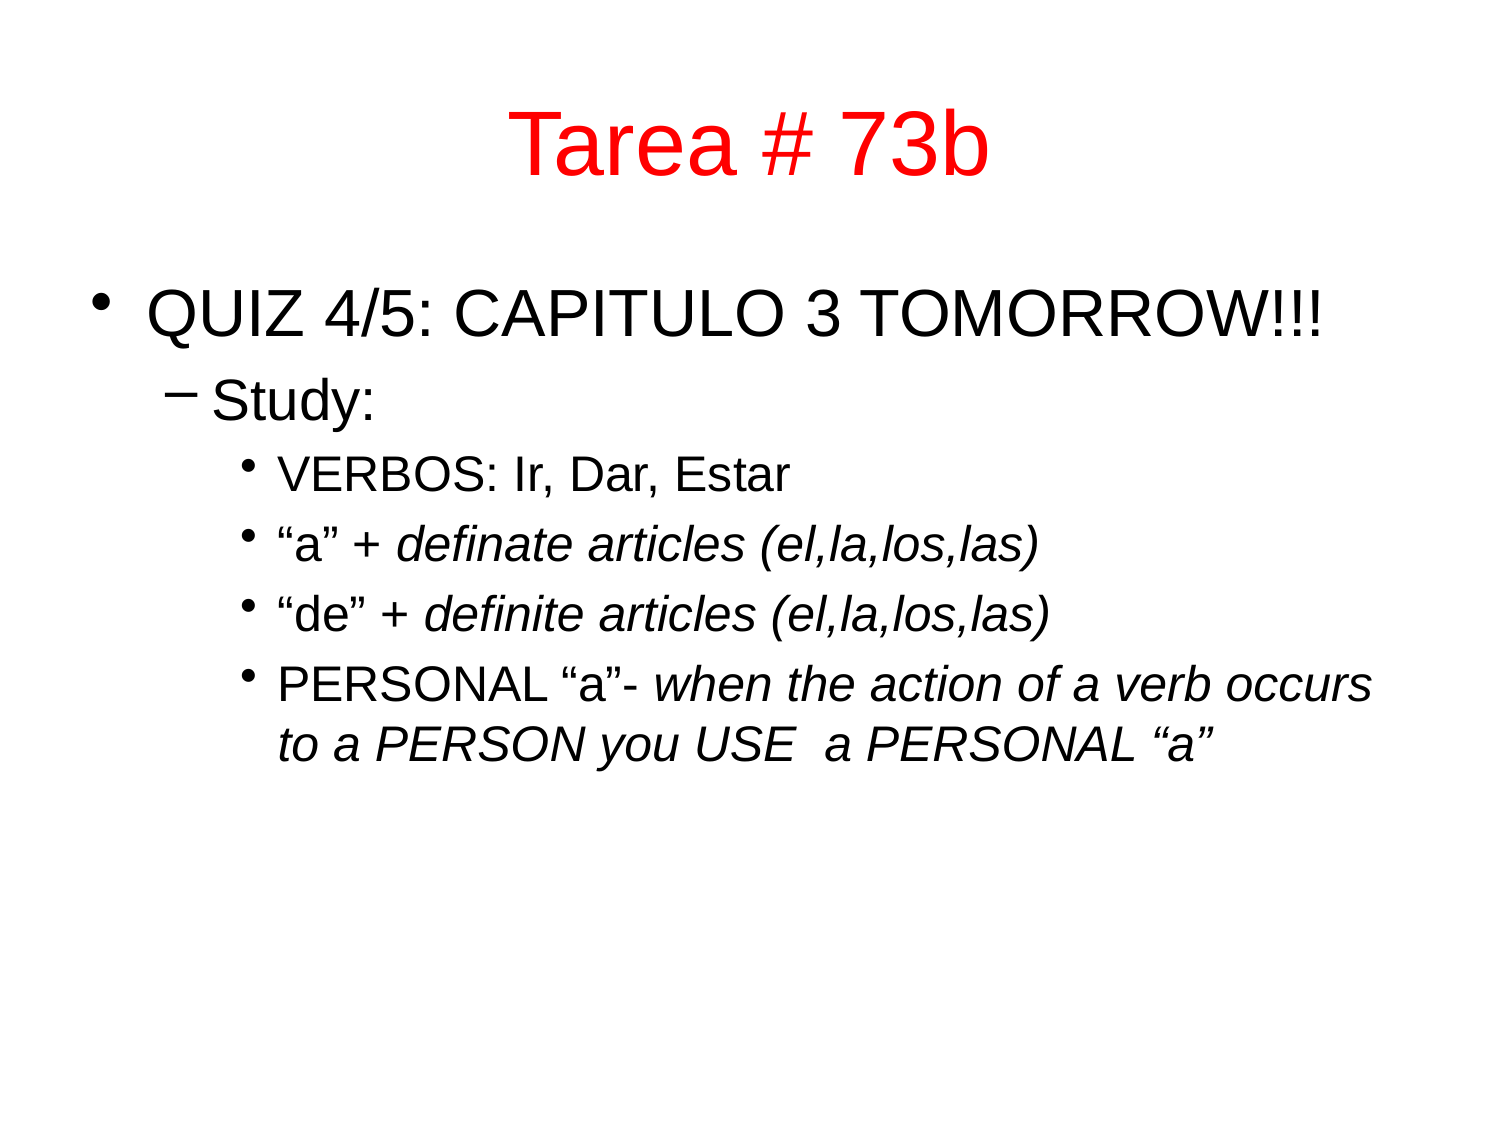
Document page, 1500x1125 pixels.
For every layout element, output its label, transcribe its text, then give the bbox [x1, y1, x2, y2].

title Tarea # 73b [75, 45, 1425, 233]
list QUIZ 4/5: CAPITULO 3 TOMORROW!!! Study: VERBOS: Ir, Dar, Estar “a” + definate articles (el,la,los,las) “de” + definite articles (el,la,los,las) PERSONAL “a”- when the action of a verb occurs to a PERSON you USE a PERSONAL “a” [75, 262, 1425, 1005]
